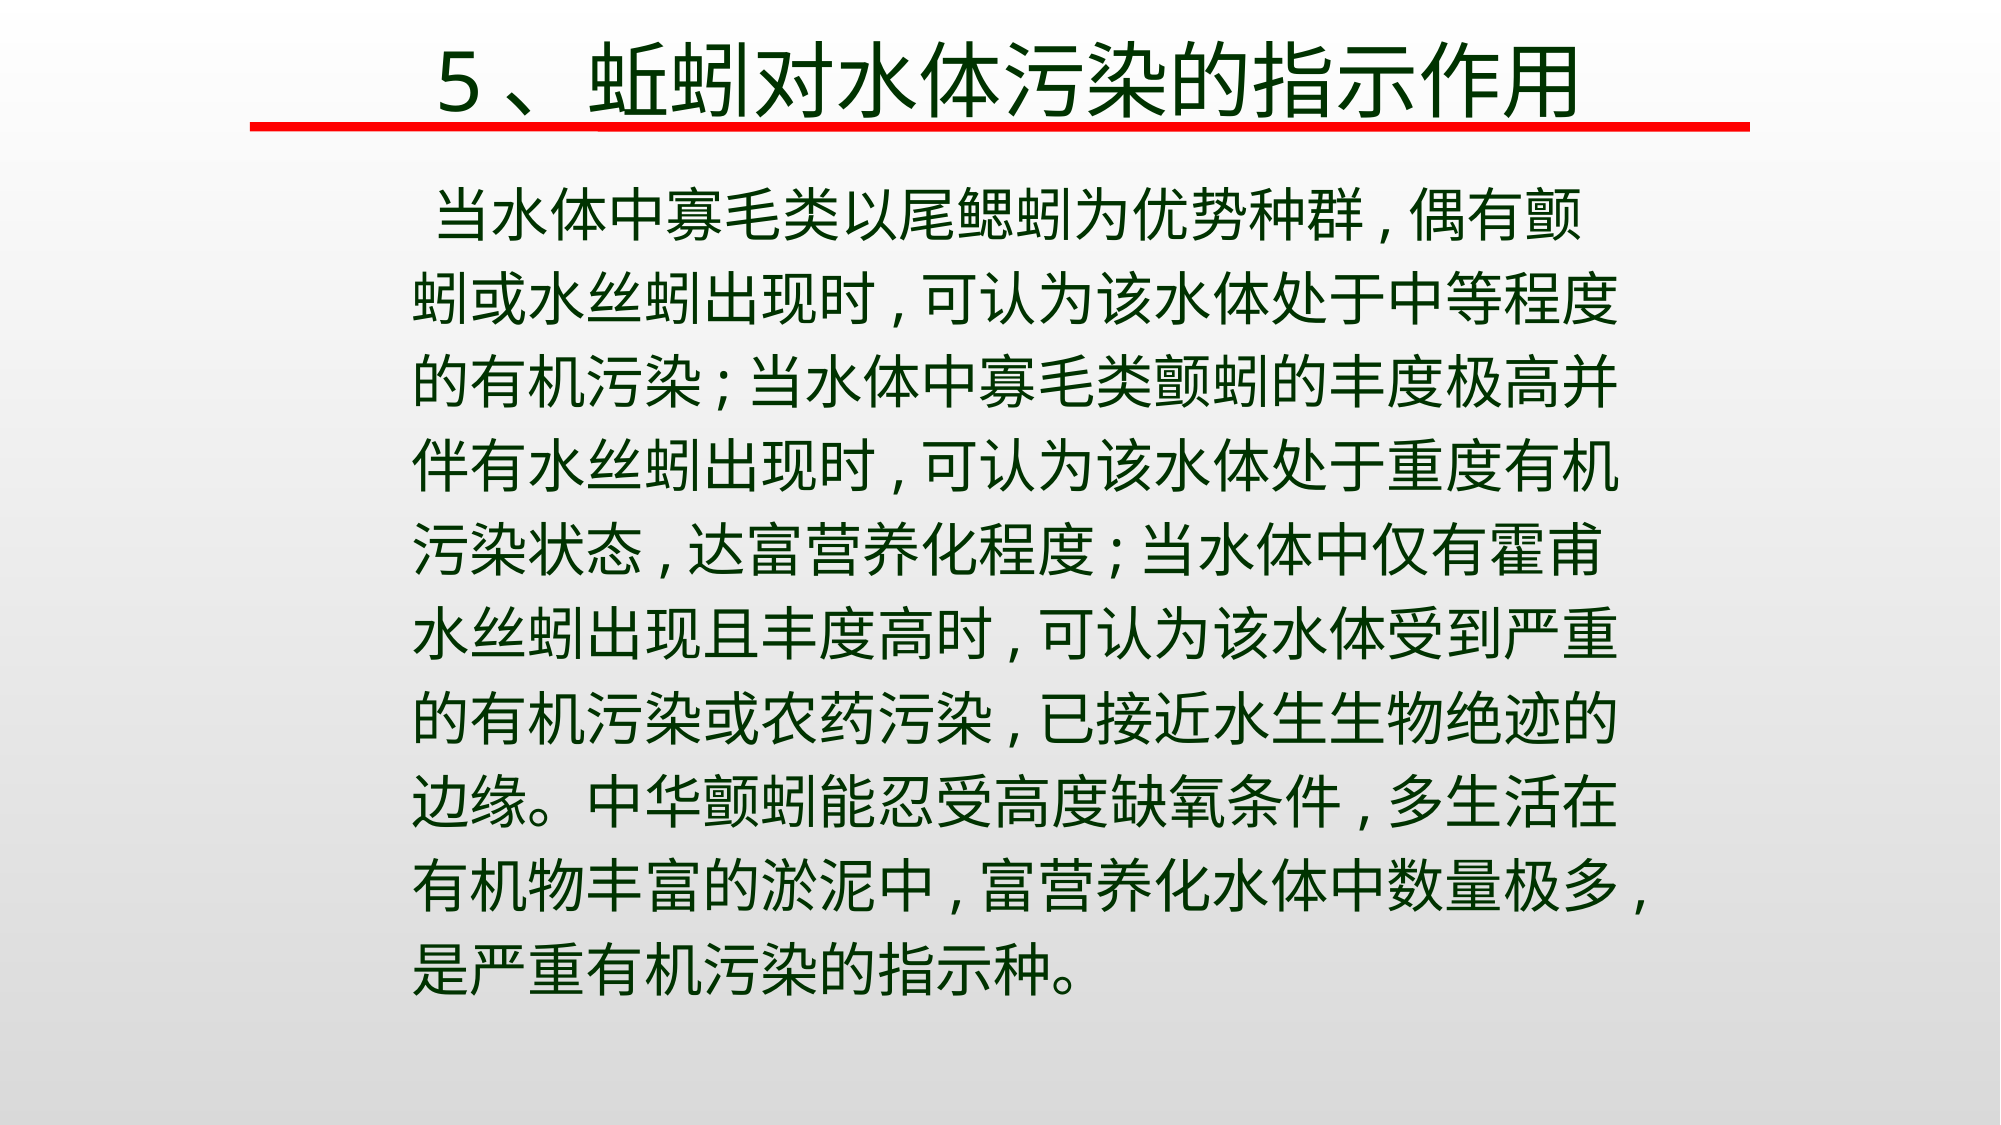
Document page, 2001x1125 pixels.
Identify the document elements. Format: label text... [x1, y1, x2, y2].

text_box 当水体中寡毛类以尾鳃蚓为优势种群,偶有颤蚓或水丝蚓出现时,可认为该水体处于中等程度的有机污染;当水体中寡毛类颤蚓的丰度极高并伴有水丝蚓出现时,可认为该水体处于重度有机污染状态,达富营养化程度;当水体中仅有霍甫水丝蚓出现且丰度高时,可认为该水体受到严重的有机污染或农药污染,已接近水生生物绝迹的边缘。中华颤蚓能忍受高度缺氧条件,多生活在有机物丰富的淤泥中,富营养化水体中数量极多,是严重有机污染的指示种。 [365, 156, 1655, 1101]
text_box 5、蚯蚓对水体污染的指示作用 [346, 1, 1643, 114]
